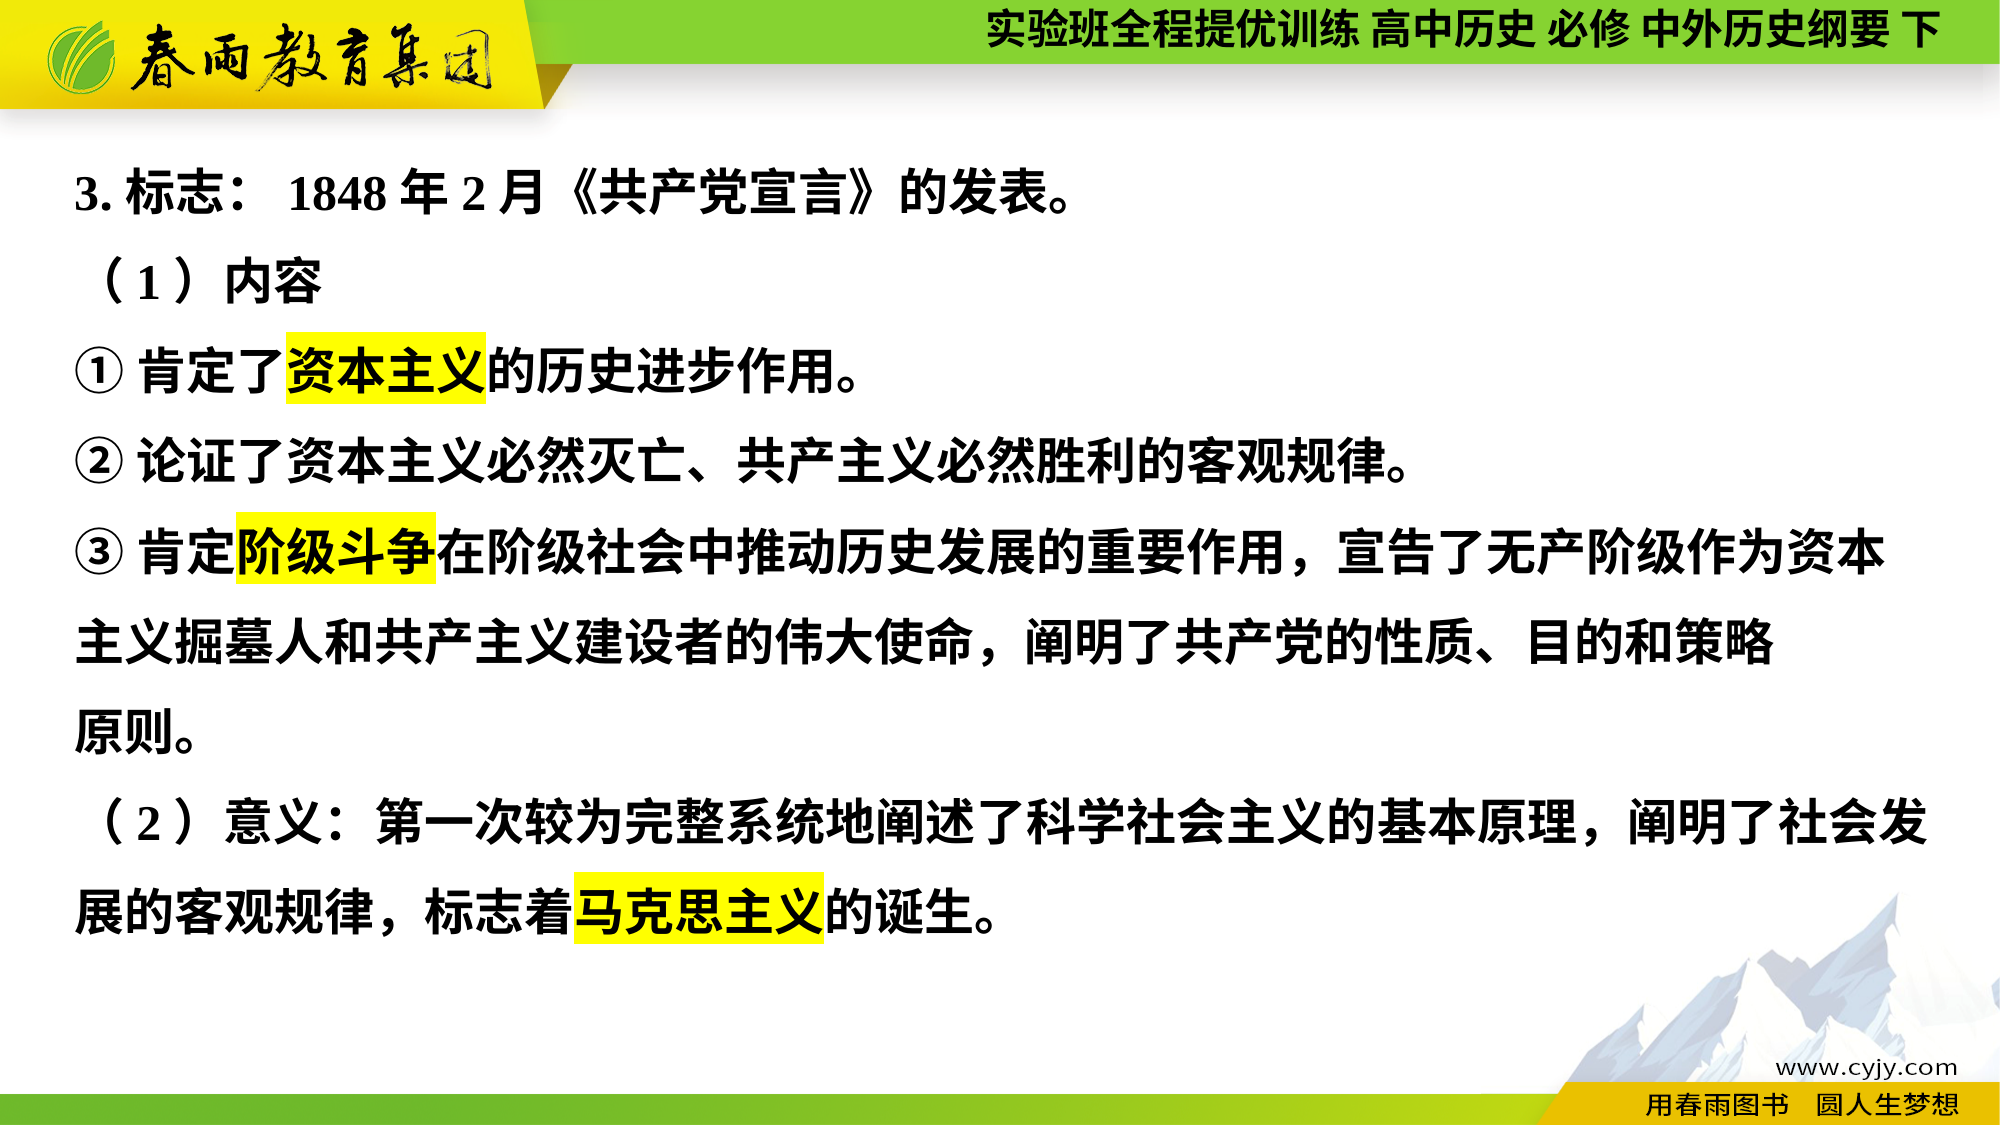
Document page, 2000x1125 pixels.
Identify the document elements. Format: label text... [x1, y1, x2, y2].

picture [0, 0, 2000, 1125]
list 3.标志：1848年2月《共产党宣言》的发表。 （1）内容 ①肯定了资本主义的历史进步作用。 ②论证了资本主义必然灭亡、共产主义必然胜利的客观规律。 ③肯定阶级斗争在阶级社会中推动历史发展的重要作用，宣告了无产阶级作为资本主义掘墓人和共产主义建设者的伟大使命，阐明了共产党的性质、目的和策略 原则。 （2）意义：第一次较为完整系统地阐述了科学社会主义的基本原理，阐明了社会发展的客观规律，标志着马克思主义的诞生。 [59, 122, 1944, 956]
